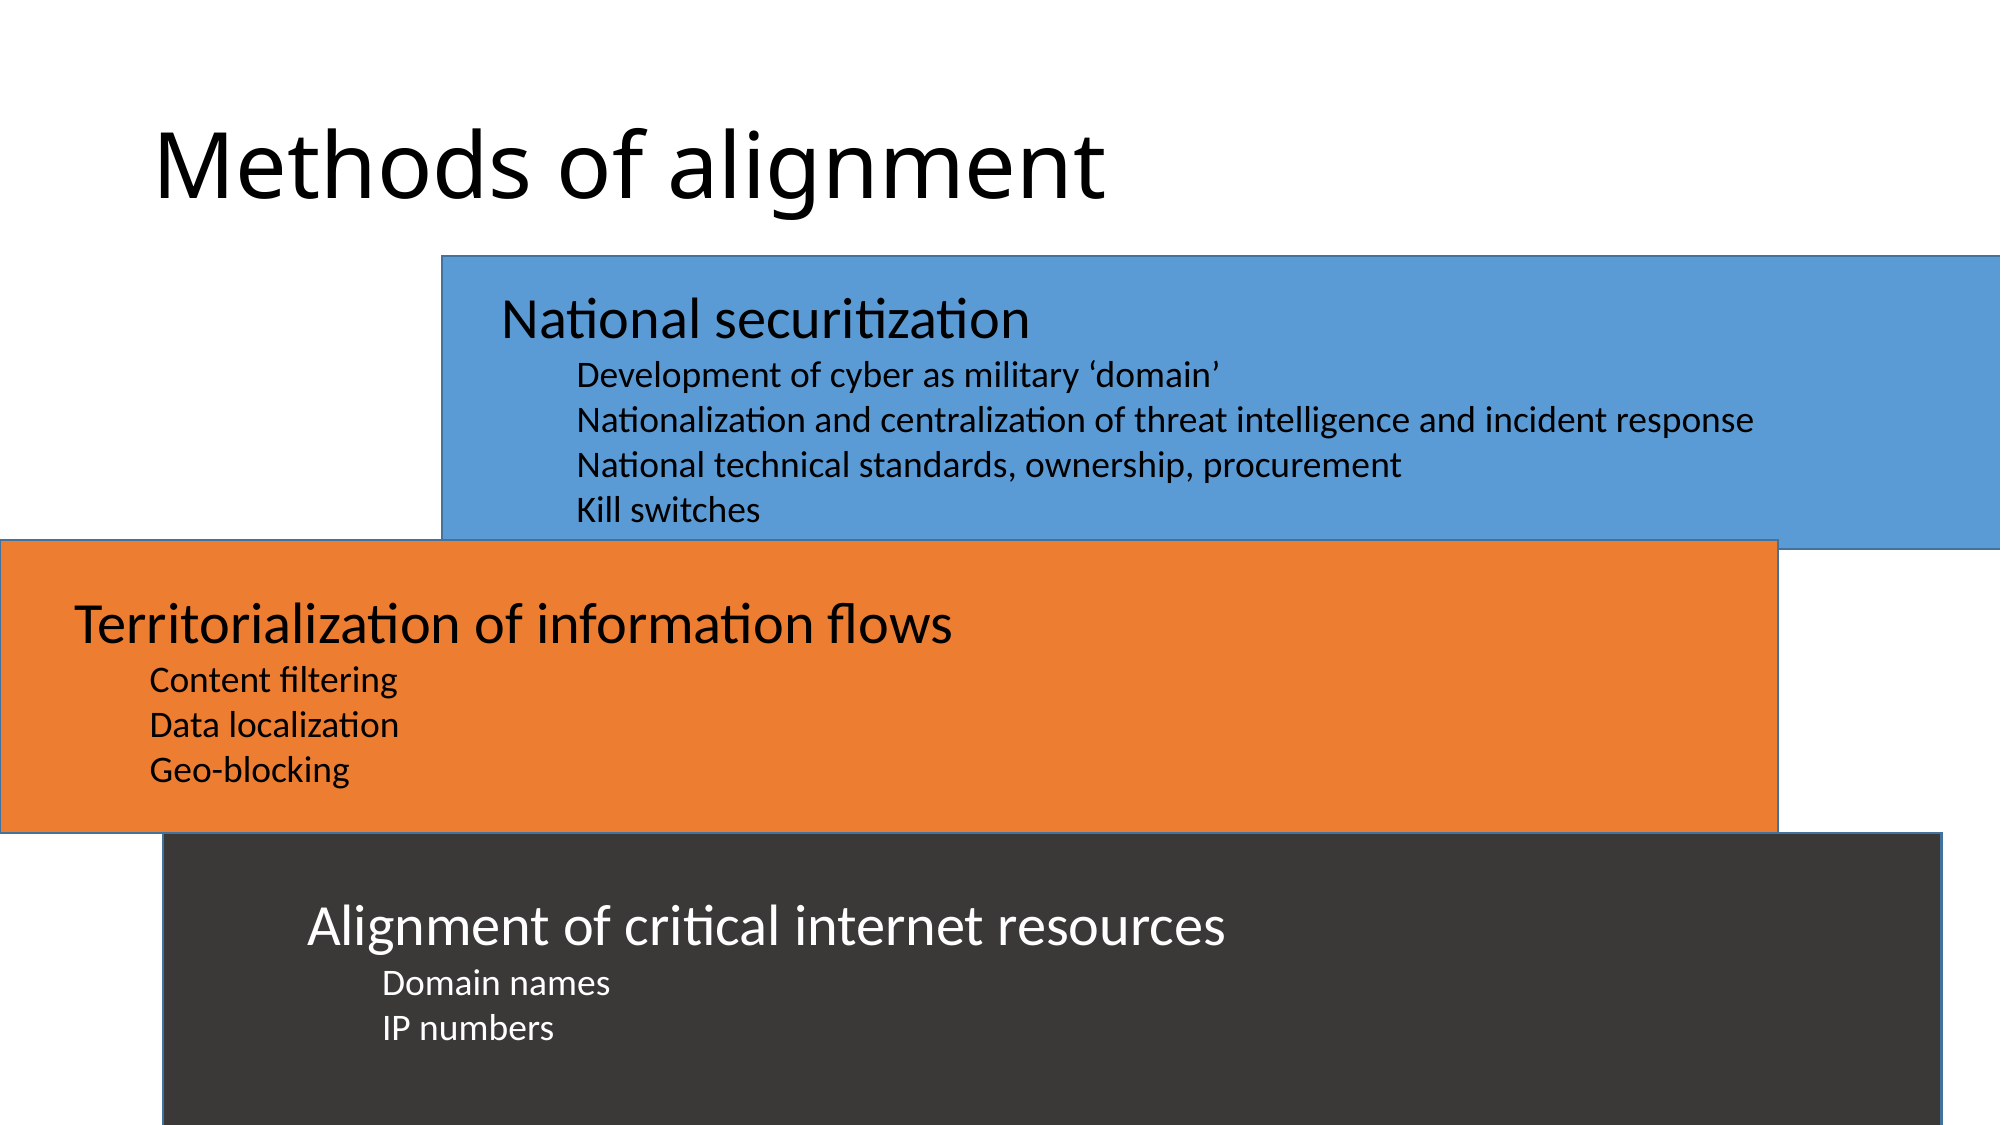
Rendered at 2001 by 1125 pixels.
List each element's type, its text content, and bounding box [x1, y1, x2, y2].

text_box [163, 832, 1942, 1125]
title Methods of alignment [137, 59, 1863, 278]
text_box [441, 256, 2000, 549]
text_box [0, 540, 1779, 834]
